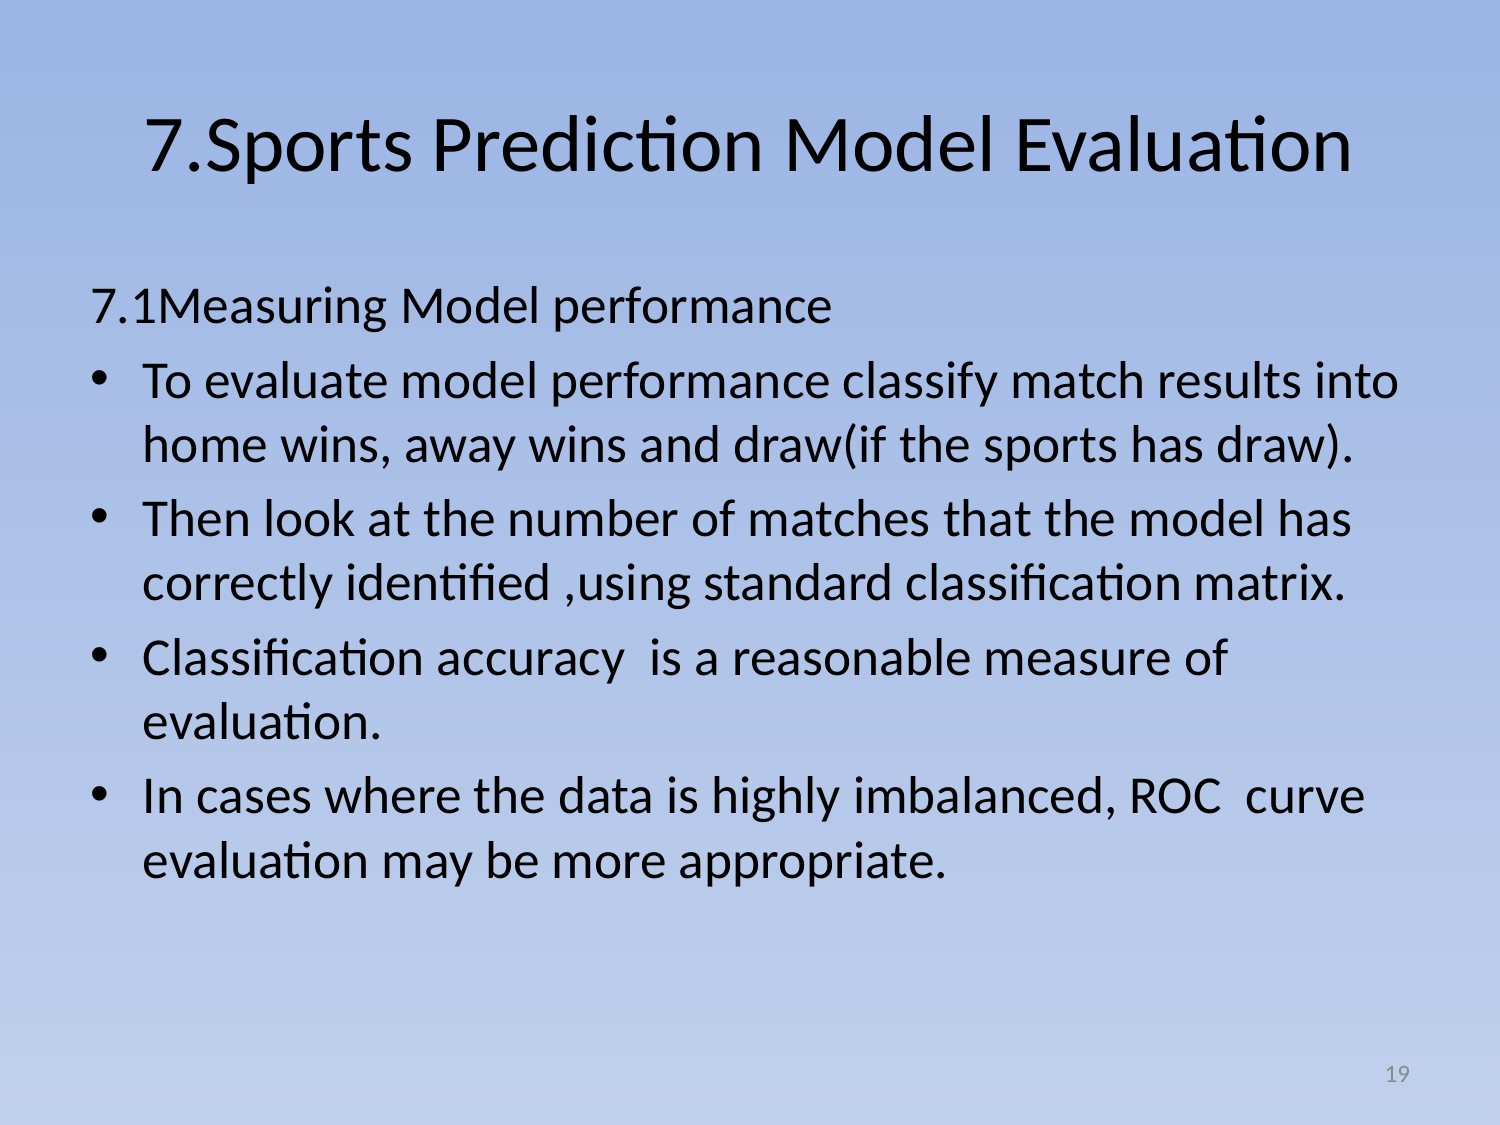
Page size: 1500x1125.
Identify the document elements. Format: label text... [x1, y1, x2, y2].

list 7.1Measuring Model performance To evaluate model performance classify match results into home wins, away wins and draw(if the sports has draw). Then look at the number of matches that the model has correctly identified ,using standard classification matrix. Classification accuracy is a reasonable measure of evaluation. In cases where the data is highly imbalanced, ROC curve evaluation may be more appropriate. [75, 262, 1425, 1005]
slide_number 19 [1074, 1042, 1425, 1103]
title 7.Sports Prediction Model Evaluation [75, 45, 1425, 233]
